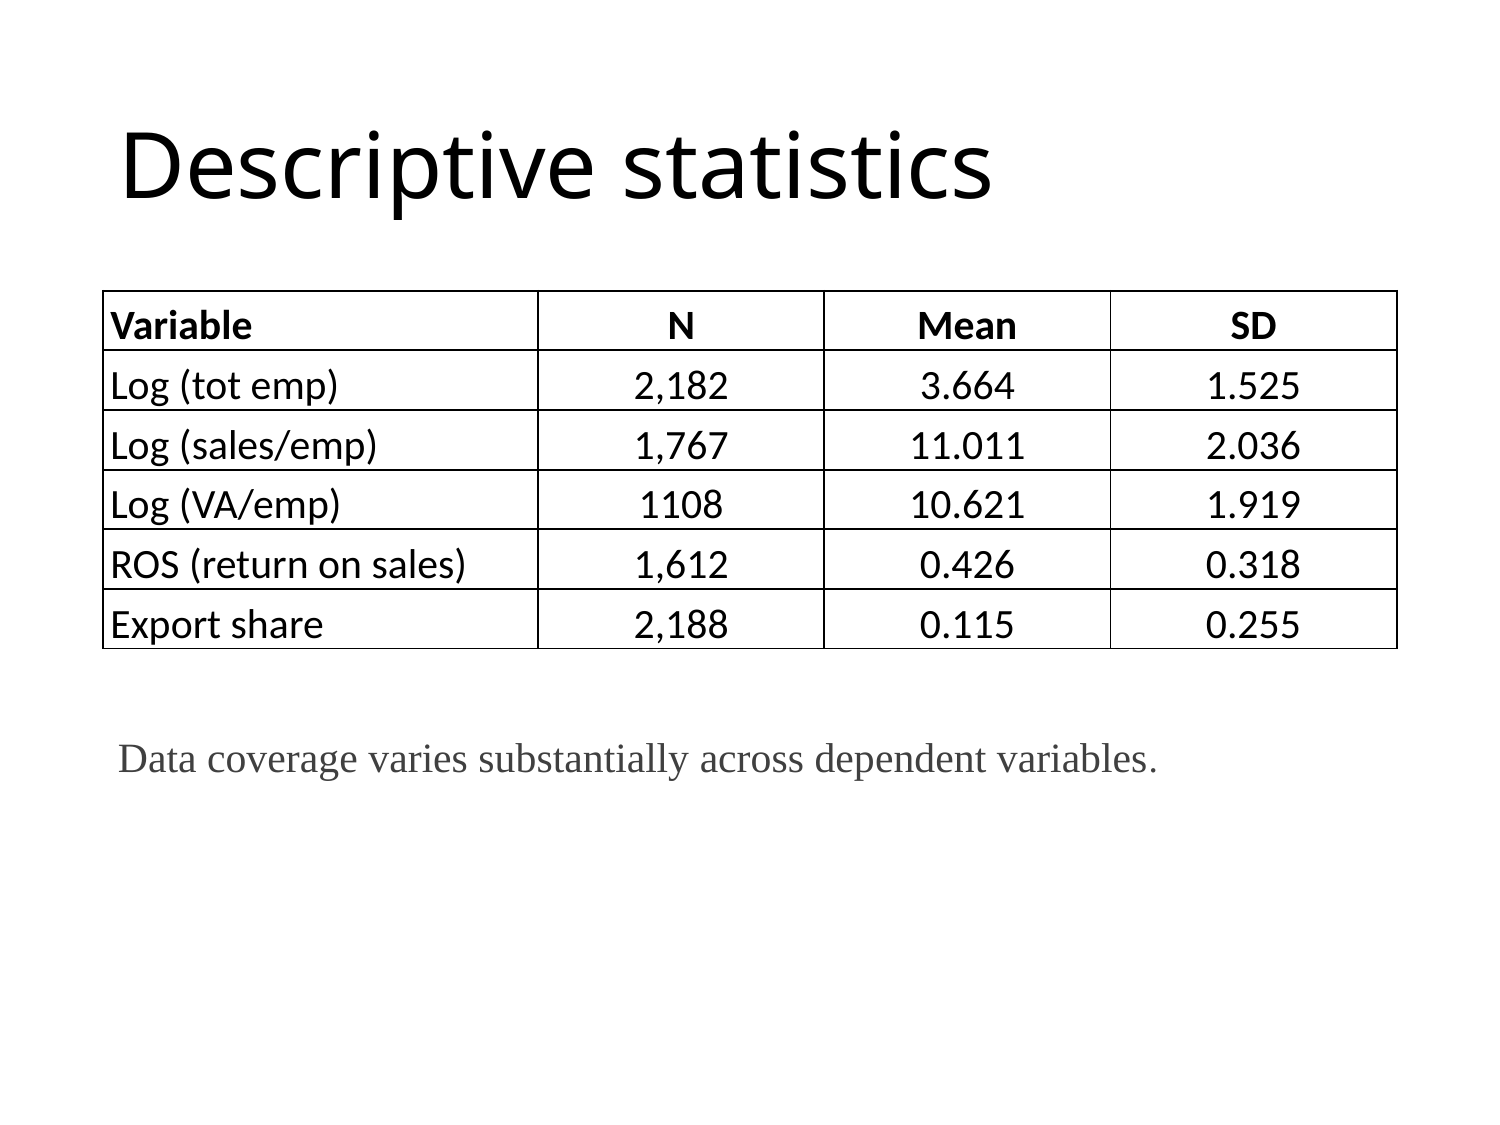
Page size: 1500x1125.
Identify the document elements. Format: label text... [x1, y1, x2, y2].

table_cell 1.525 [1111, 351, 1396, 409]
table_cell 1.919 [1111, 471, 1396, 528]
table_cell 2.036 [1111, 411, 1396, 469]
table_cell 1108 [539, 471, 823, 528]
table_cell 0.426 [825, 530, 1110, 588]
table_cell ROS (return on sales) [104, 530, 537, 588]
table_cell Log (sales/emp) [104, 411, 537, 469]
table_cell Log (VA/emp) [104, 471, 537, 528]
table_cell 0.255 [1111, 590, 1396, 648]
table_header Mean [825, 292, 1110, 349]
table_header N [539, 292, 823, 349]
table_cell Export share [104, 590, 537, 648]
table_header Variable [104, 292, 537, 349]
title Descriptive statistics [103, 59, 1397, 278]
table_cell 2,182 [539, 351, 823, 409]
table_cell 0.115 [825, 590, 1110, 648]
table_cell 1,767 [539, 411, 823, 469]
table_cell 11.011 [825, 411, 1110, 469]
table_cell 1,612 [539, 530, 823, 588]
table_cell 3.664 [825, 351, 1110, 409]
table_header SD [1111, 292, 1396, 349]
table_cell 0.318 [1111, 530, 1396, 588]
table_cell 10.621 [825, 471, 1110, 528]
text_box Data coverage varies substantially across dependent variables. [103, 698, 1345, 789]
table_cell Log (tot emp) [104, 351, 537, 409]
table_cell 2,188 [539, 590, 823, 648]
